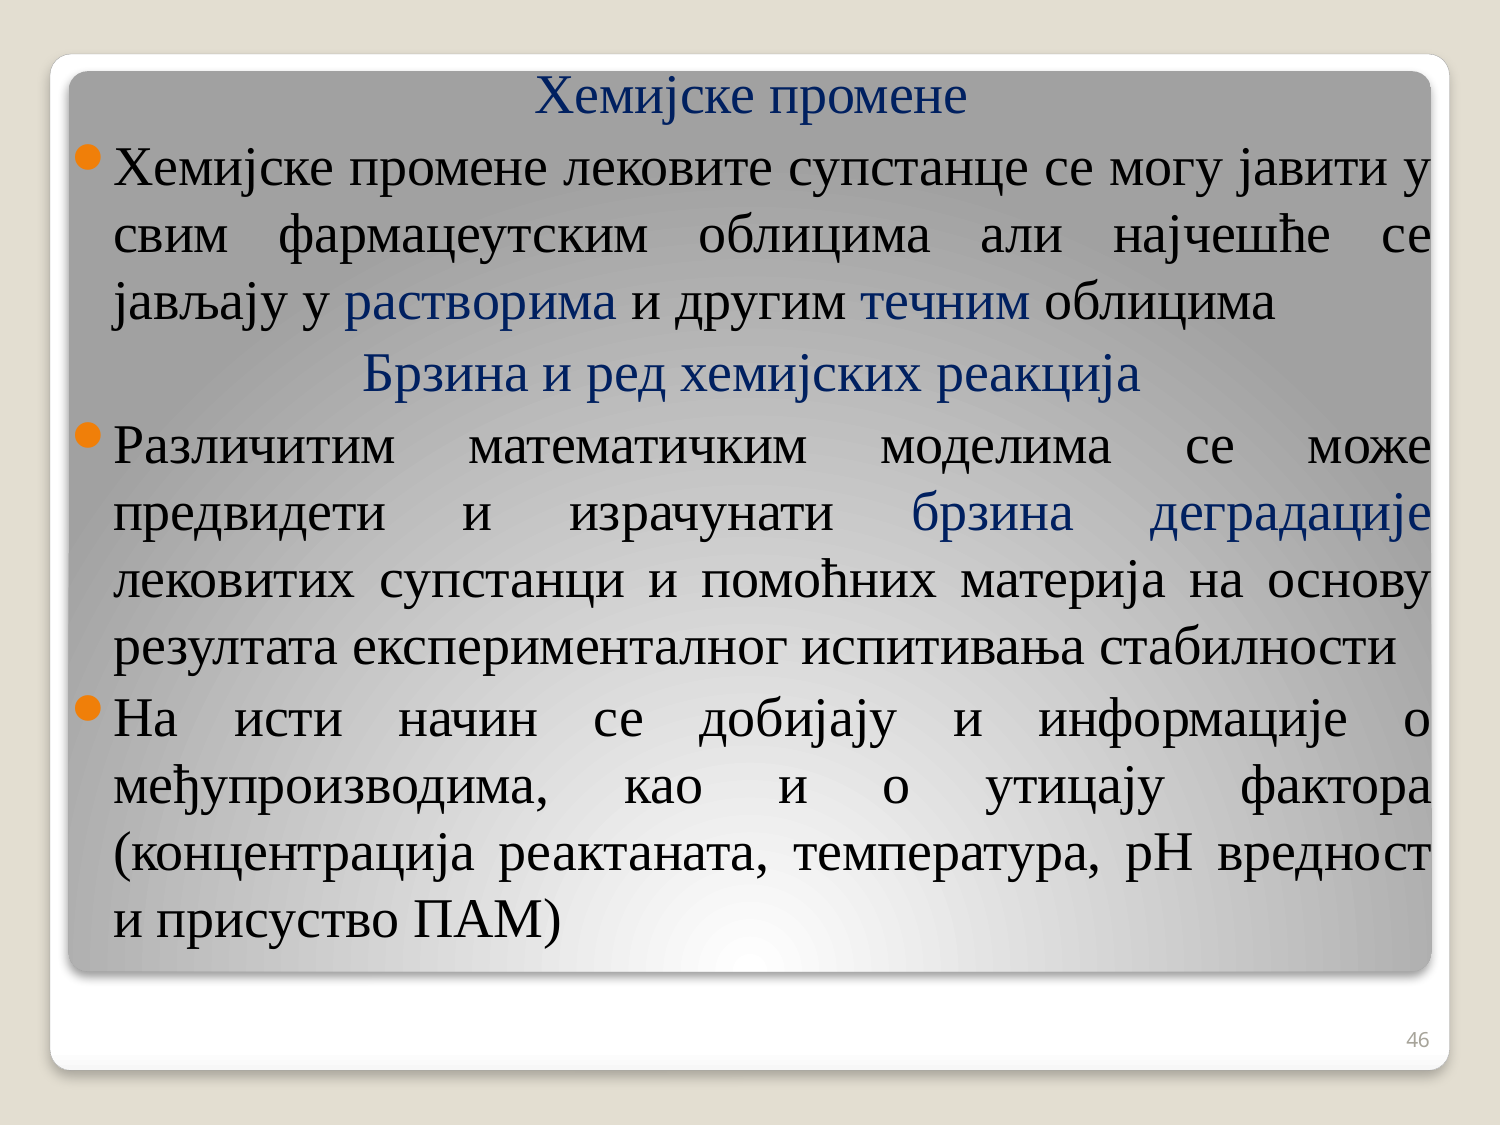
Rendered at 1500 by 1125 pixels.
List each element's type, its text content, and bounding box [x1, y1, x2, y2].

list Хемијске промене Хемијске промене лековите супстанце се могу јавити у свим фармацеутским облицима али најчешће се јављају у растворима и другим течним облицима Брзина и ред хемијских реакција Различитим математичким моделима се може предвидети и израчунати брзина деградације лековитих супстанци и помоћних материја на основу резултата експерименталног испитивања стабилности На исти начин се добијају и информације о међупроизводима, као и о утицају фактора (концентрација реактаната, температура, pH вредност и присуство ПАМ) [41, 42, 1447, 1071]
slide_number 46 [1369, 1002, 1445, 1063]
